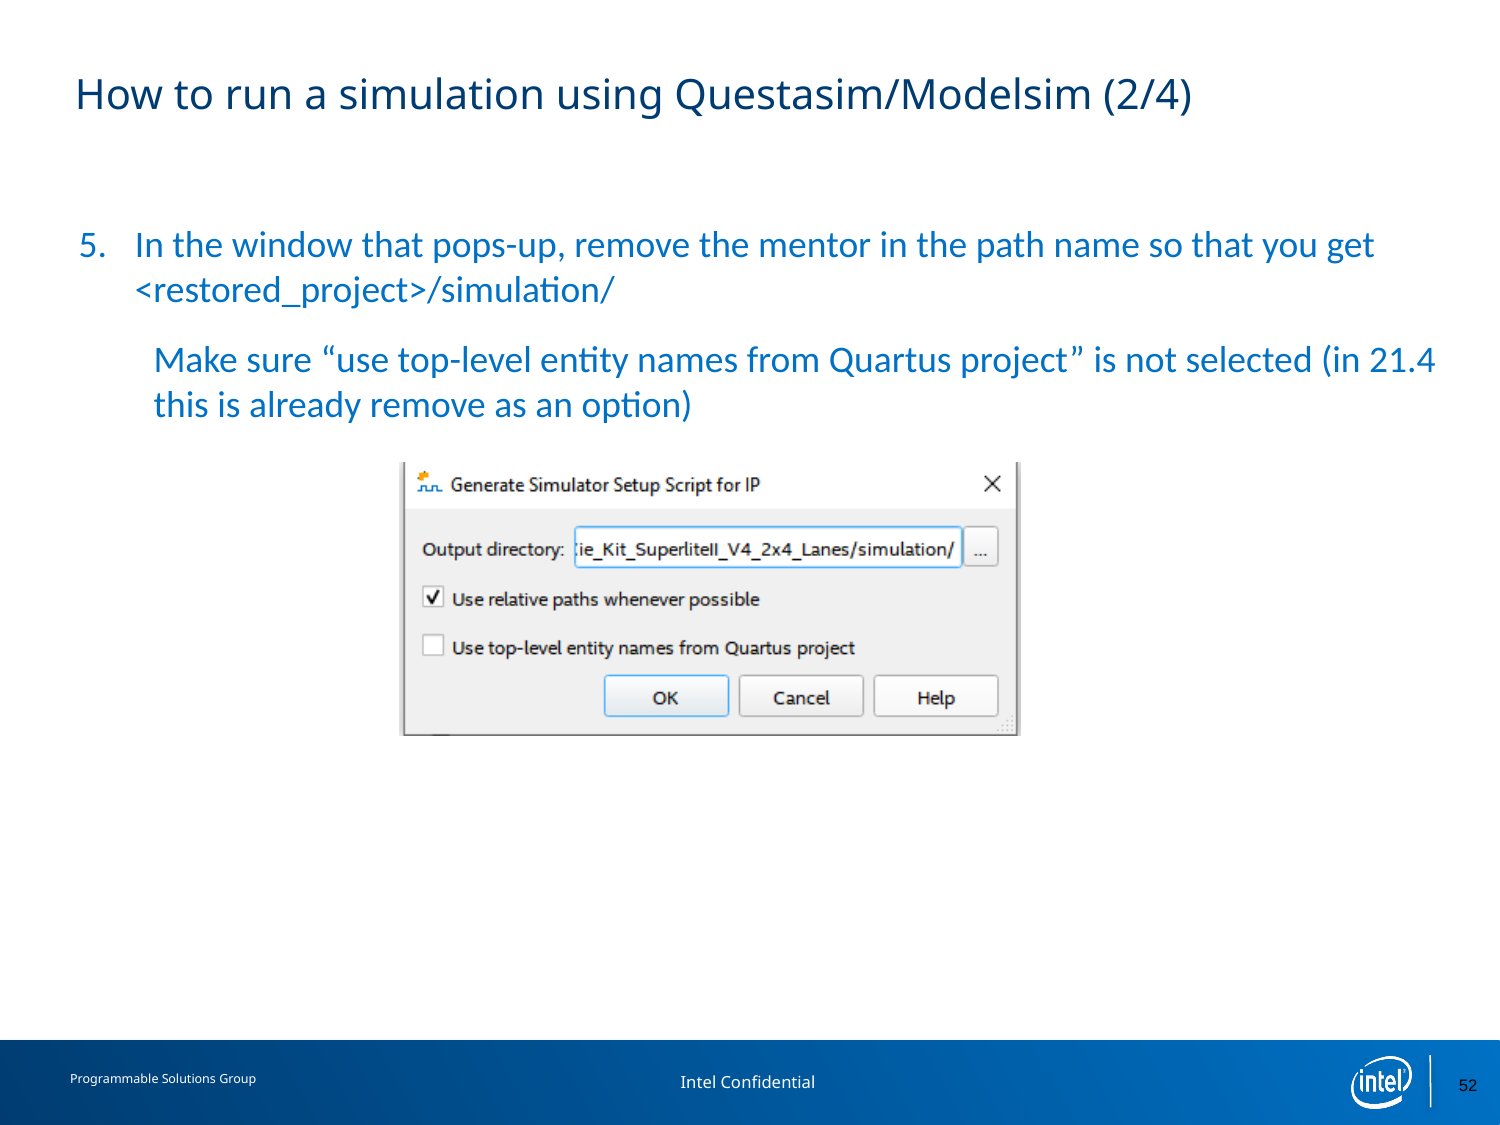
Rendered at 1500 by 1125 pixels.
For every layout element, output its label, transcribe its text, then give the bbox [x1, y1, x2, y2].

picture [399, 462, 1021, 737]
slide_number 52 [1127, 1055, 1478, 1116]
title How to run a simulation using Questasim/Modelsim (2/4) [74, 67, 1478, 258]
list In the window that pops-up, remove the mentor in the path name so that you get <restored_project>/simulation/ Make sure “use top-level entity names from Quartus project” is not selected (in 21.4 this is already remove as an option) [78, 149, 1474, 975]
